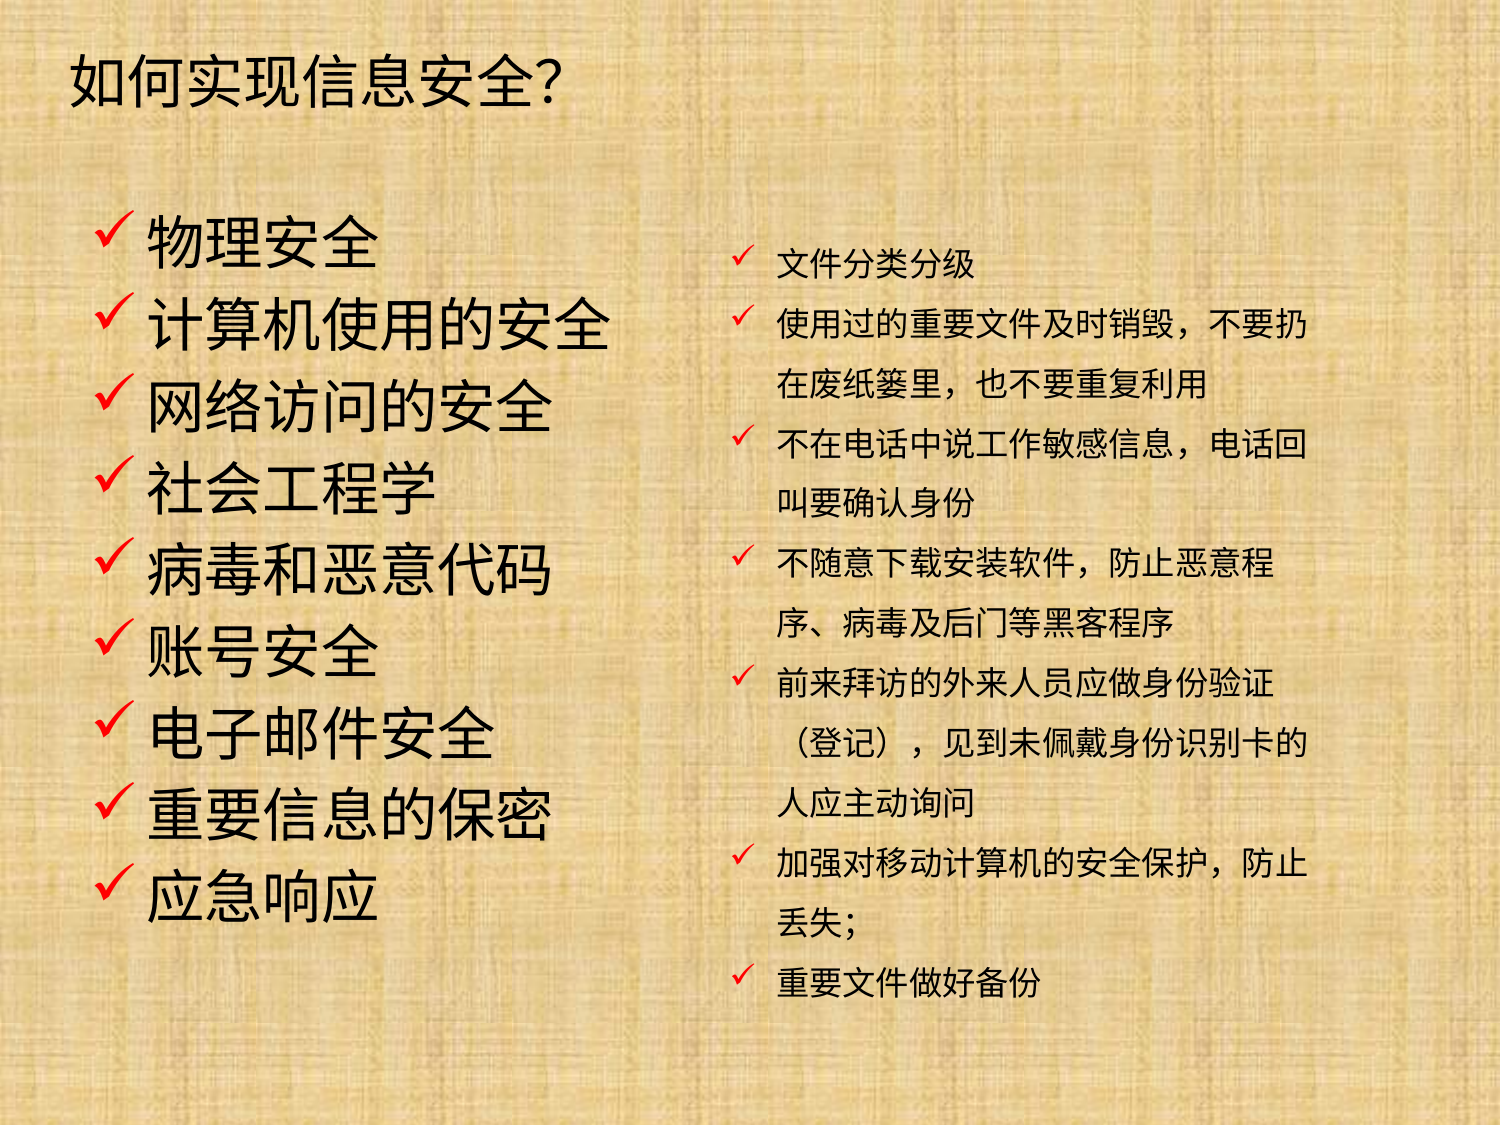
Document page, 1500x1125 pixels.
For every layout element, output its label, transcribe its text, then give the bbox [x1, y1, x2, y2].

list 物理安全 计算机使用的安全 网络访问的安全 社会工程学 病毒和恶意代码 账号安全 电子邮件安全 重要信息的保密 应急响应 [74, 198, 1442, 1006]
text_box 文件分类分级 使用过的重要文件及时销毁，不要扔在废纸篓里，也不要重复利用 不在电话中说工作敏感信息，电话回叫要确认身份 不随意下载安装软件，防止恶意程序、病毒及后门等黑客程序 前来拜访的外来人员应做身份验证（登记），见到未佩戴身份识别卡的人应主动询问 加强对移动计算机的安全保护，防止丢失； 重要文件做好备份 [714, 215, 1341, 1009]
title 如何实现信息安全？ [53, 27, 858, 134]
picture [0, 0, 1500, 1125]
